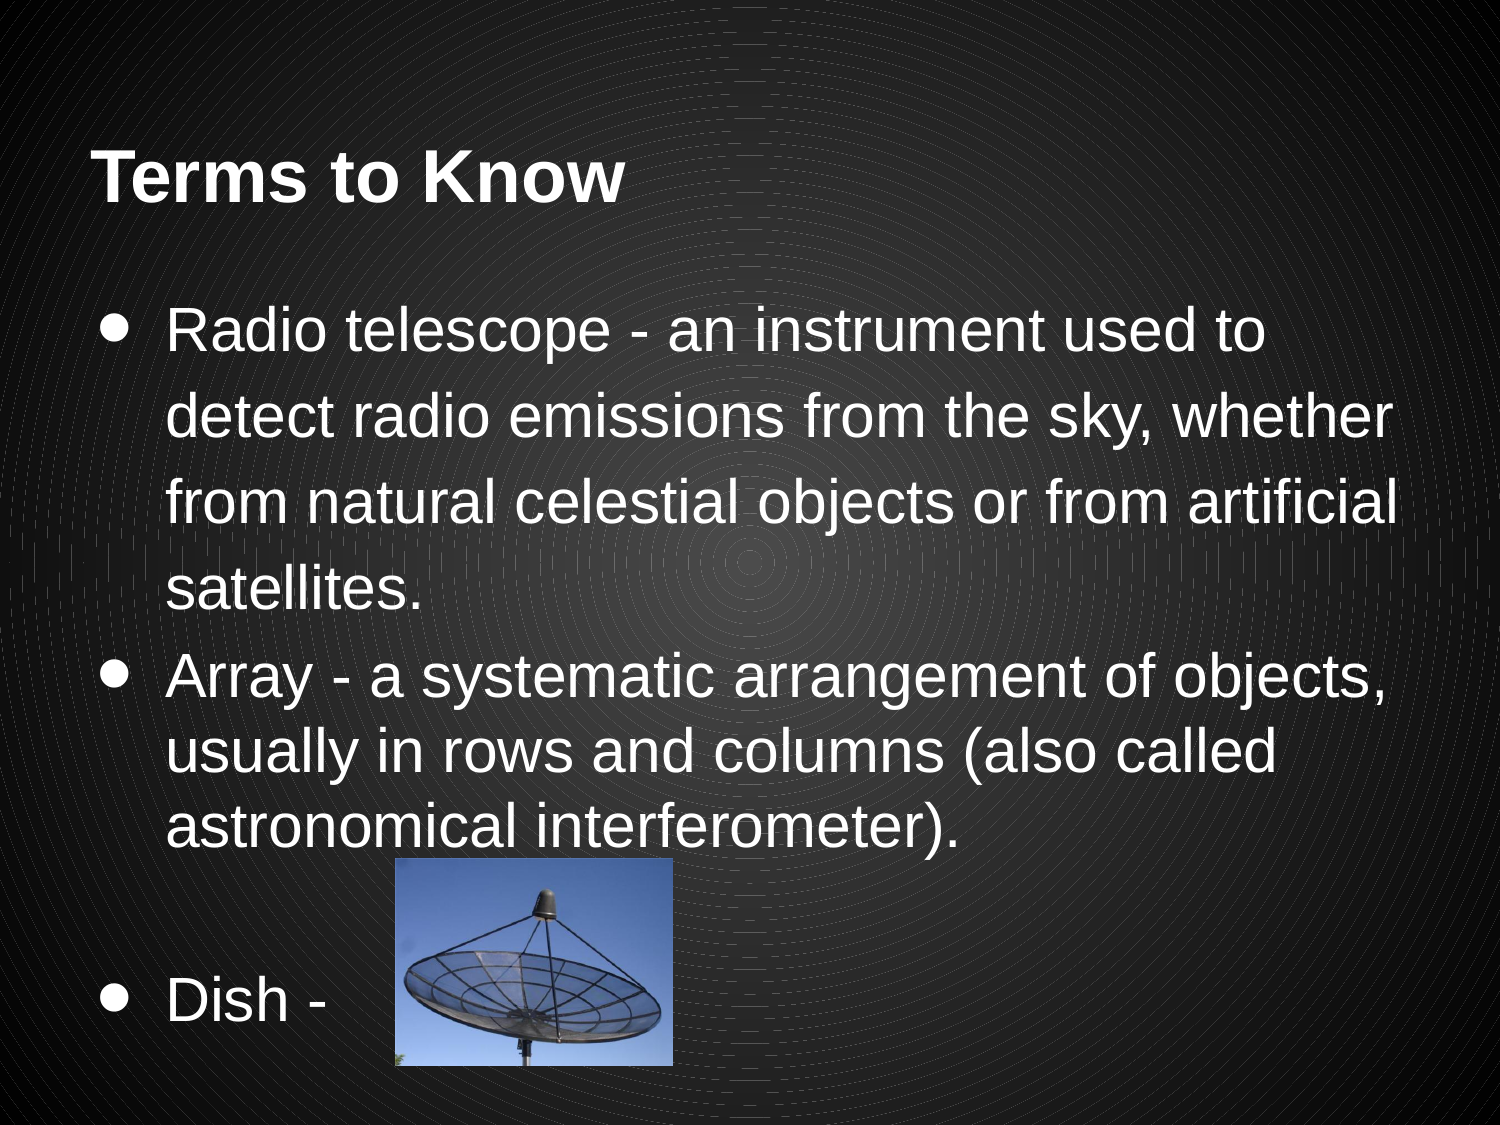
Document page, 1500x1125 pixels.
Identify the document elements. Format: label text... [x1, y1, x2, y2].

picture [395, 857, 673, 1066]
list Radio telescope - an instrument used to detect radio emissions from the sky, whether from natural celestial objects or from artificial satellites. Array - a systematic arrangement of objects, usually in rows and columns (also called astronomical interferometer). Dish - [75, 262, 1425, 1078]
title Terms to Know [75, 45, 1425, 233]
